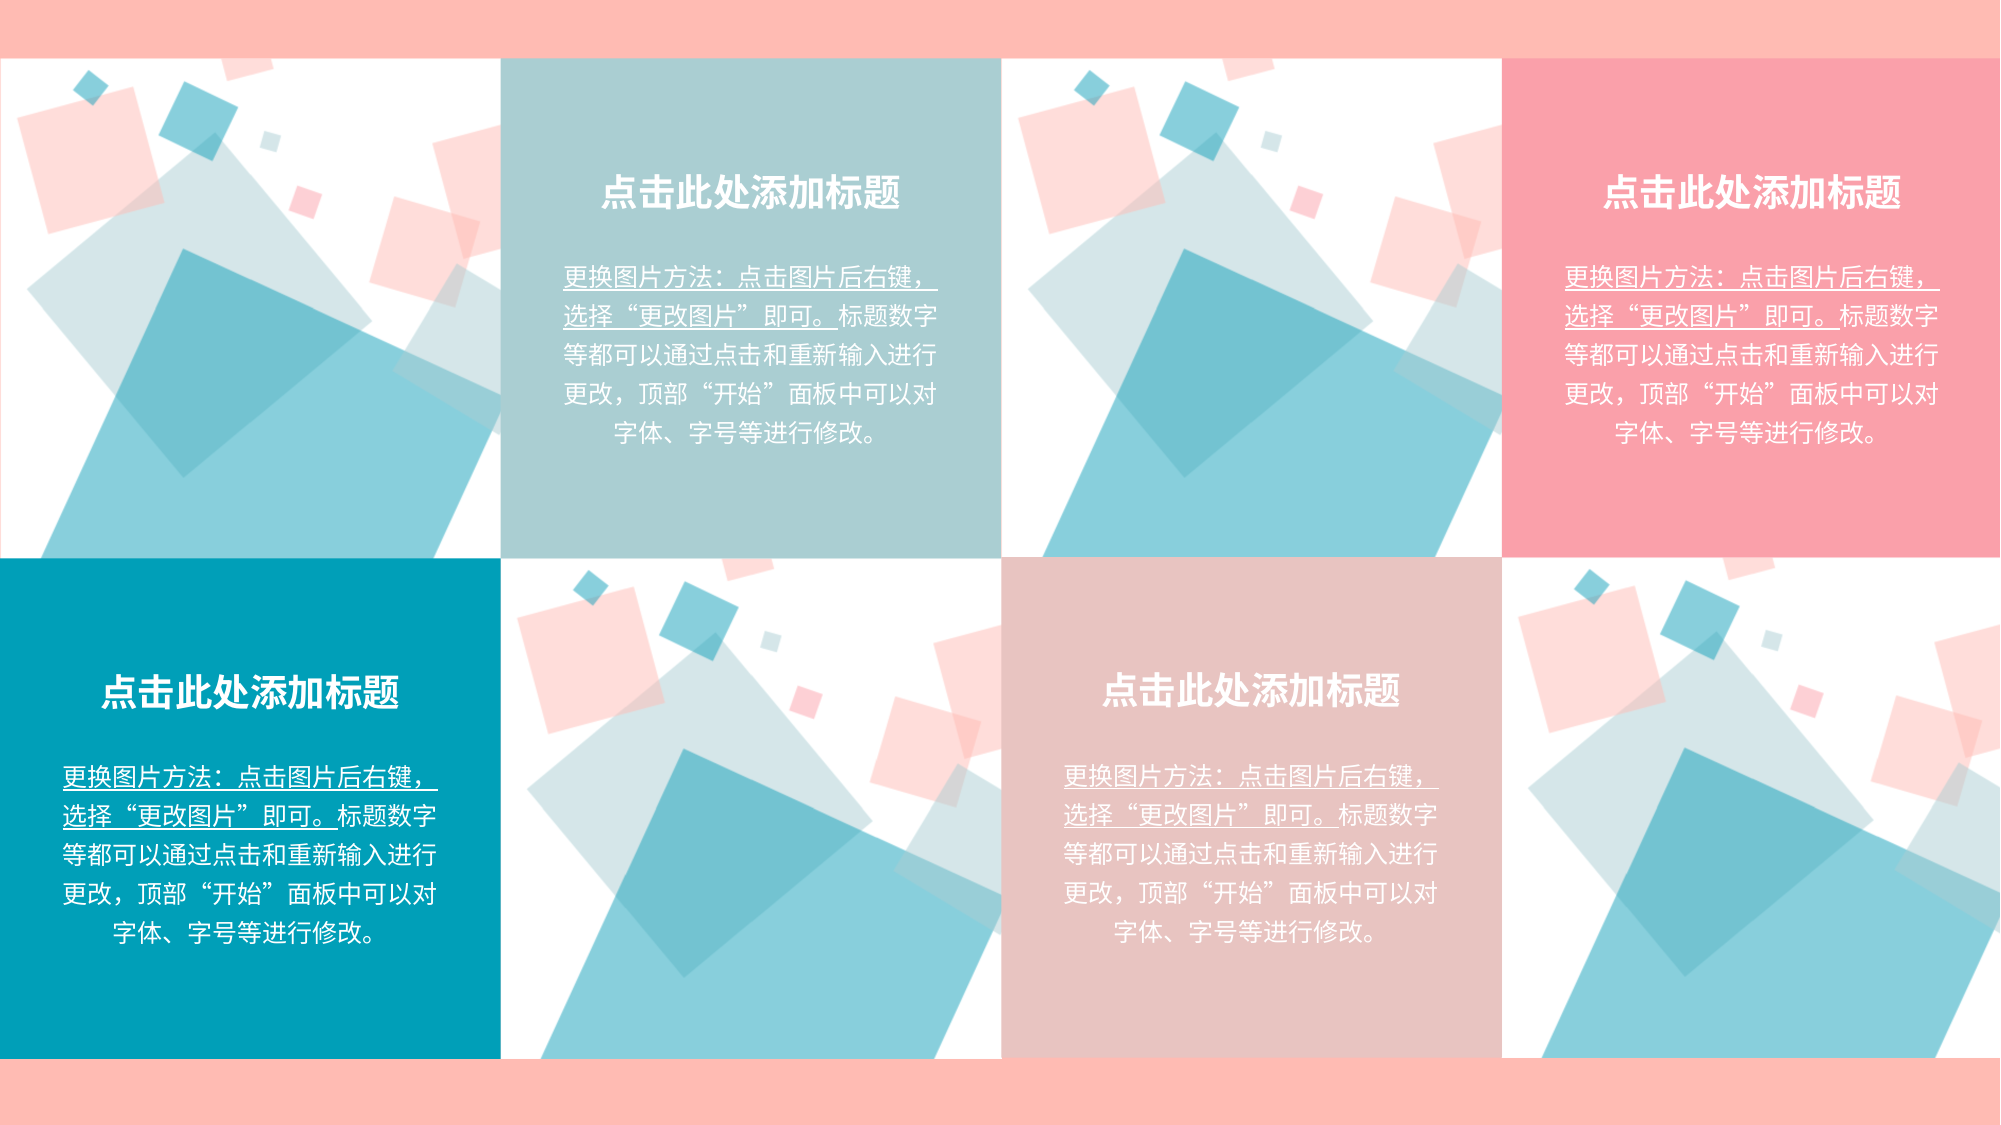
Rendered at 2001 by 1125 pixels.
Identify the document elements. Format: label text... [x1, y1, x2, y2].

text_box 点击此处添加标题 [40, 647, 460, 721]
text_box [1002, 559, 1503, 1059]
text_box [0, 559, 502, 1060]
text_box 更换图片方法：点击图片后右键，选择“更改图片”即可。标题数字等都可以通过点击和重新输入进行更改，顶部“开始”面板中可以对字体、字号等进行修改。 [40, 745, 460, 955]
picture [0, 58, 2000, 1059]
text_box 更换图片方法：点击图片后右键，选择“更改图片”即可。标题数字等都可以通过点击和重新输入进行更改，顶部“开始”面板中可以对字体、字号等进行修改。 [1041, 744, 1462, 954]
text_box 更换图片方法：点击图片后右键，选择“更改图片”即可。标题数字等都可以通过点击和重新输入进行更改，顶部“开始”面板中可以对字体、字号等进行修改。 [541, 245, 961, 455]
text_box [1501, 57, 2000, 557]
text_box 点击此处添加标题 [1041, 646, 1462, 720]
text_box [500, 57, 1002, 558]
text_box 更换图片方法：点击图片后右键，选择“更改图片”即可。标题数字等都可以通过点击和重新输入进行更改，顶部“开始”面板中可以对字体、字号等进行修改。 [1542, 245, 1962, 455]
text_box 点击此处添加标题 [541, 147, 961, 221]
text_box 点击此处添加标题 [1542, 147, 1962, 221]
